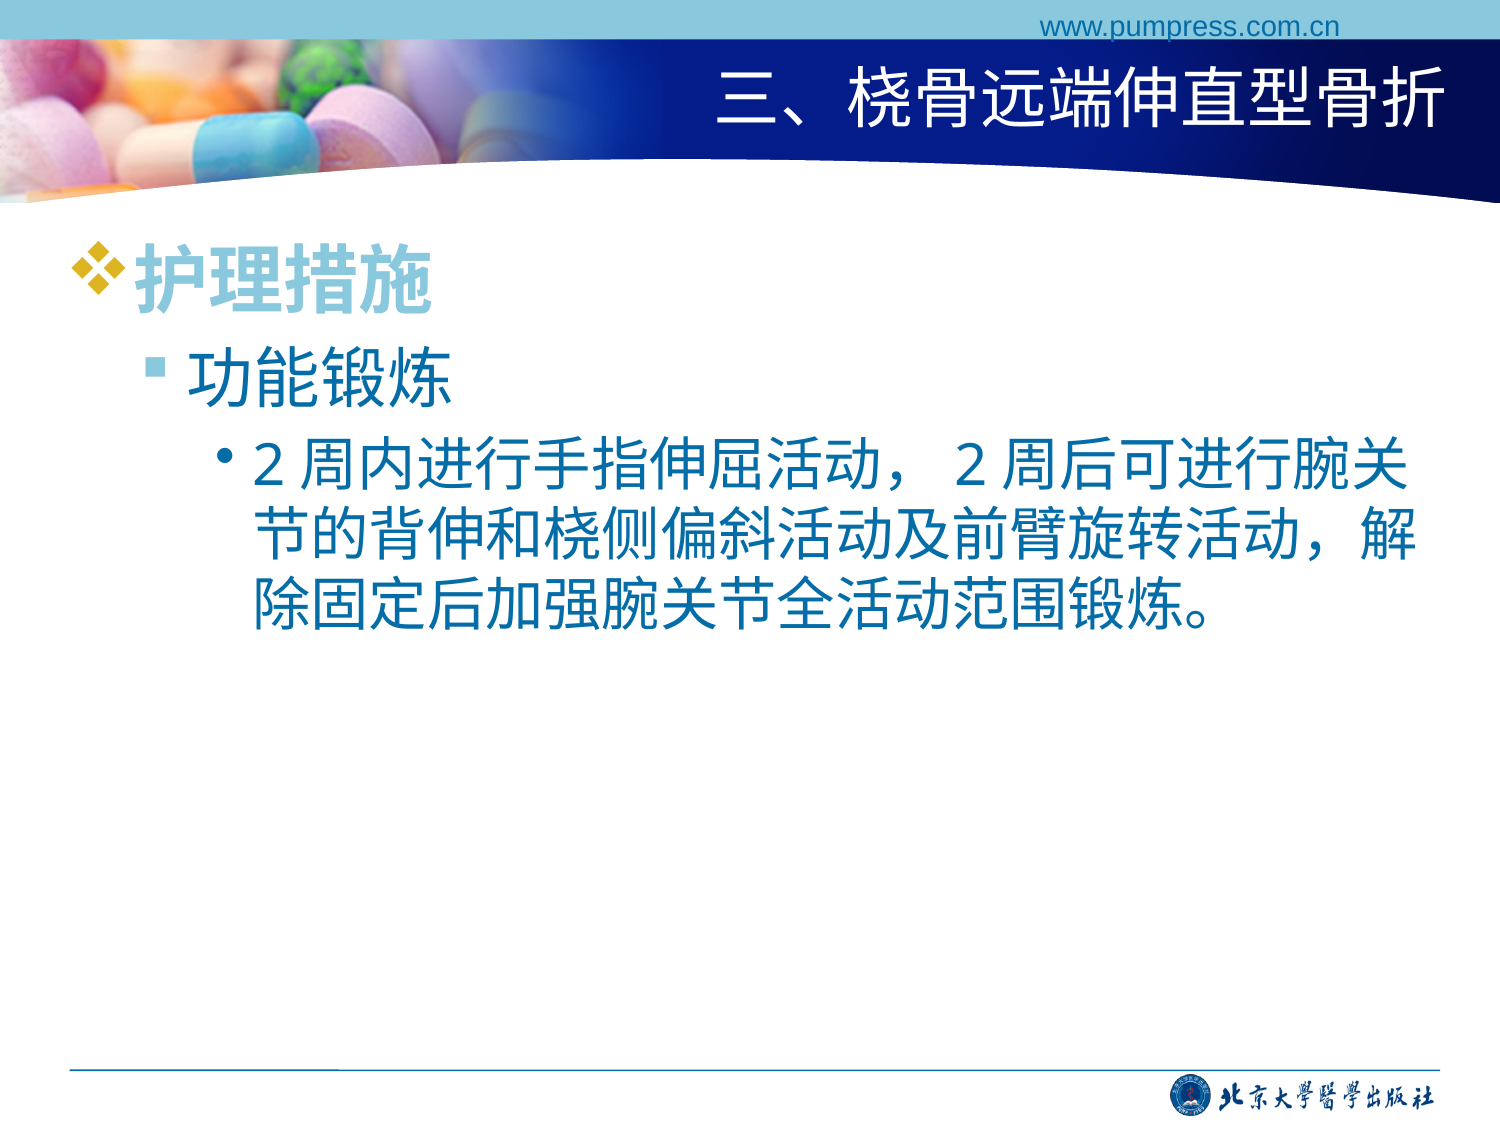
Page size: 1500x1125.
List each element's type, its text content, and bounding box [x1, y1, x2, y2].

picture [0, 40, 1500, 203]
list 护理措施 功能锻炼 2周内进行手指伸屈活动，2周后可进行腕关节的背伸和桡侧偏斜活动及前臂旋转活动，解除固定后加强腕关节全活动范围锻炼。 [49, 224, 1463, 1026]
picture [1170, 1074, 1436, 1118]
title 三、桡骨远端伸直型骨折 [137, 49, 1463, 143]
slide_number www.pumpress.com.cn [1025, 0, 1463, 38]
